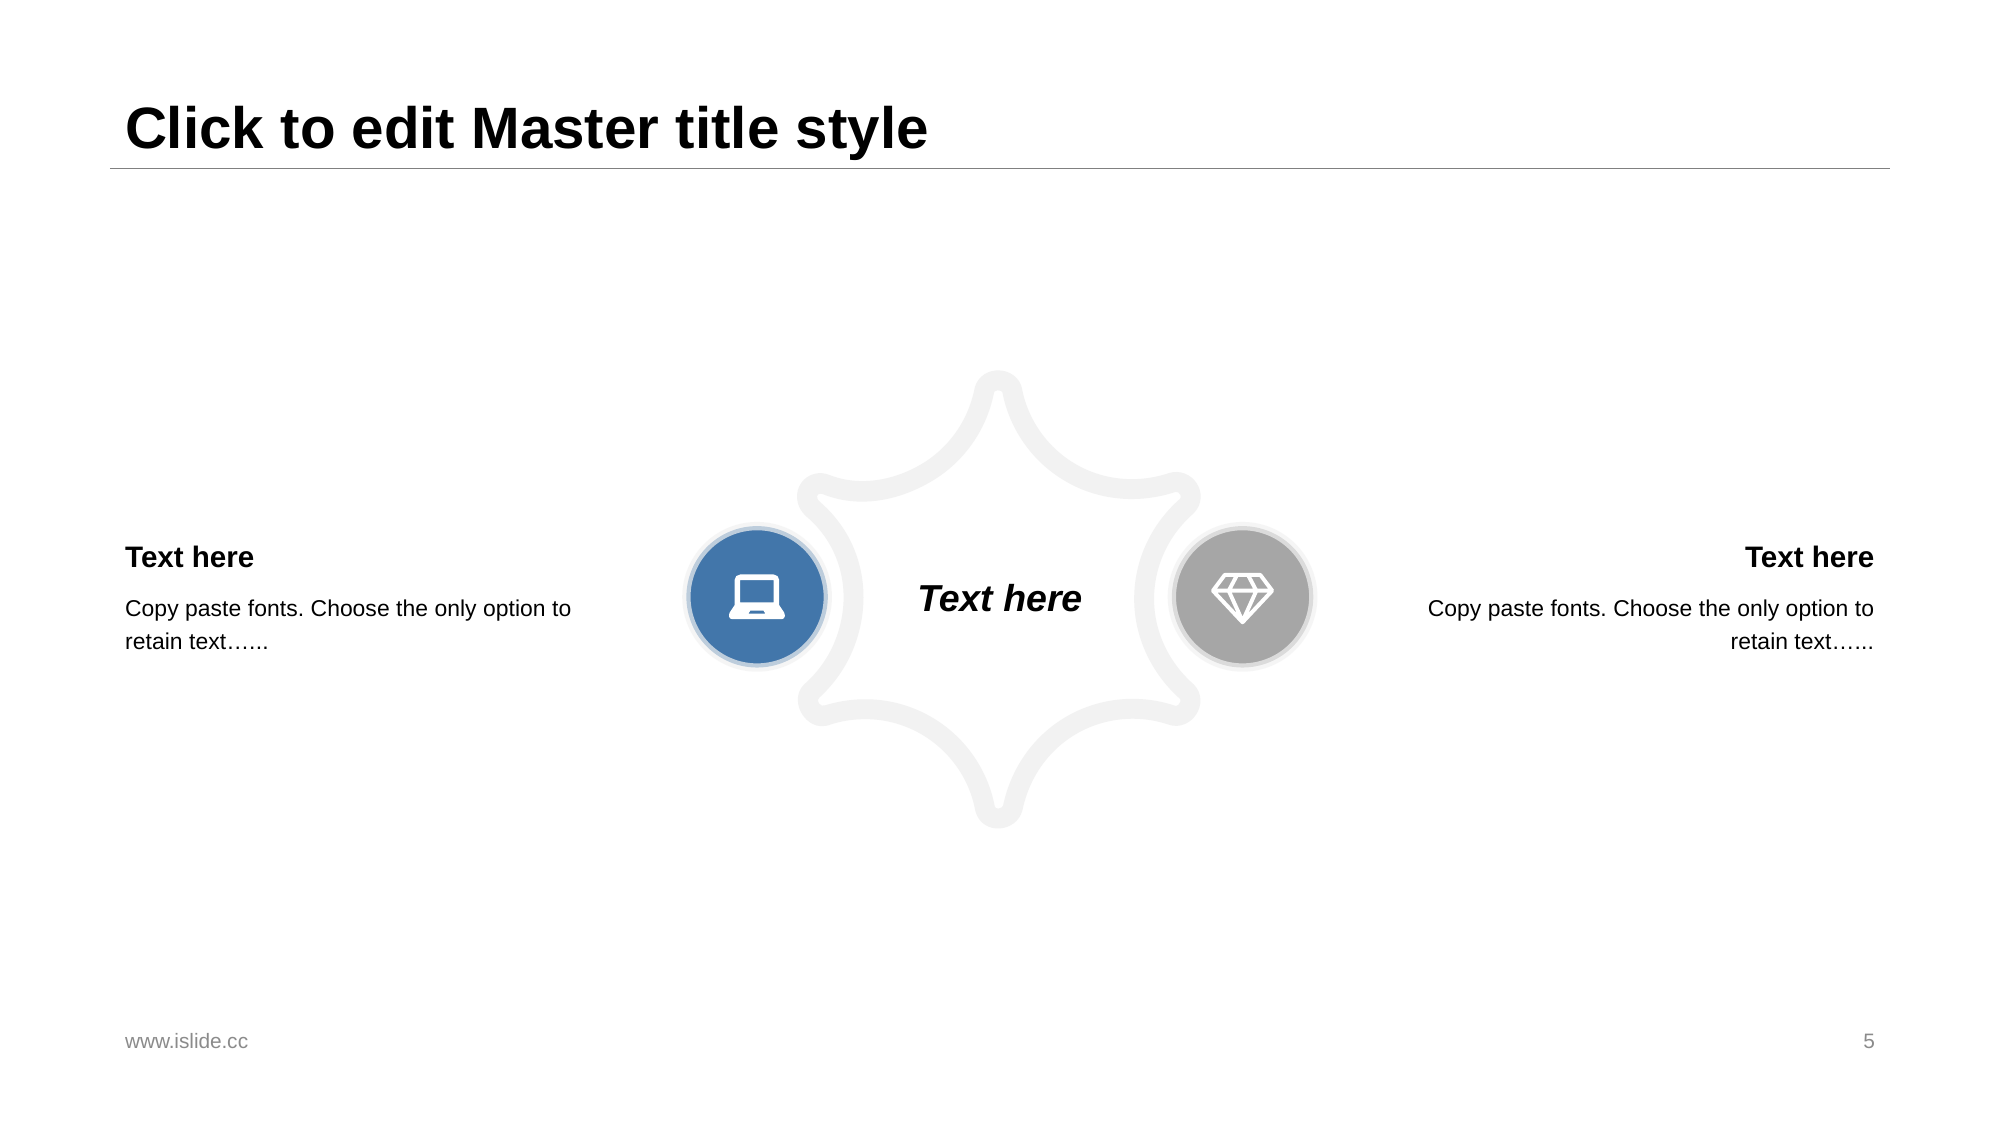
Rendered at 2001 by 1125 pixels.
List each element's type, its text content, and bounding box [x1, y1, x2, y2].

slide_number 5 [1412, 1023, 1890, 1058]
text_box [110, 370, 1890, 829]
title Click to edit Master title style [109, 0, 1890, 169]
footer www.islide.cc [109, 1023, 790, 1058]
